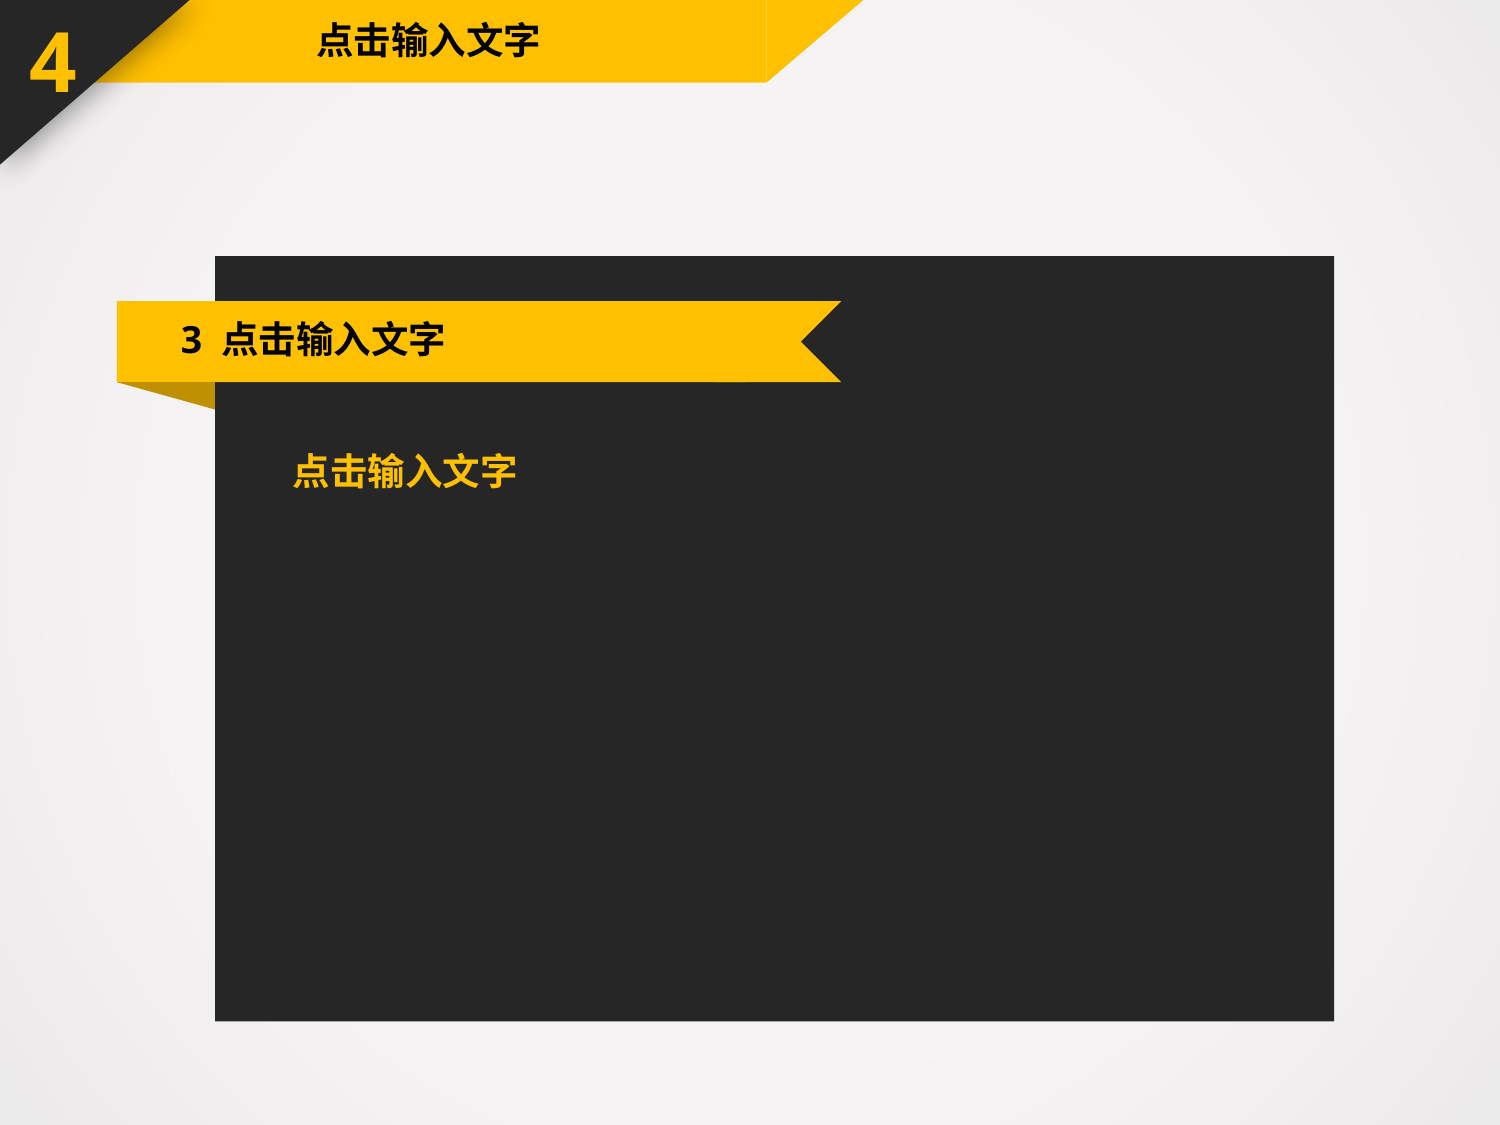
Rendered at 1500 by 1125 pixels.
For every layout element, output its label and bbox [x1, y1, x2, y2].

text_box [190, 0, 867, 83]
picture [0, 0, 1500, 1125]
text_box [116, 256, 1335, 1022]
text_box [0, 0, 190, 165]
